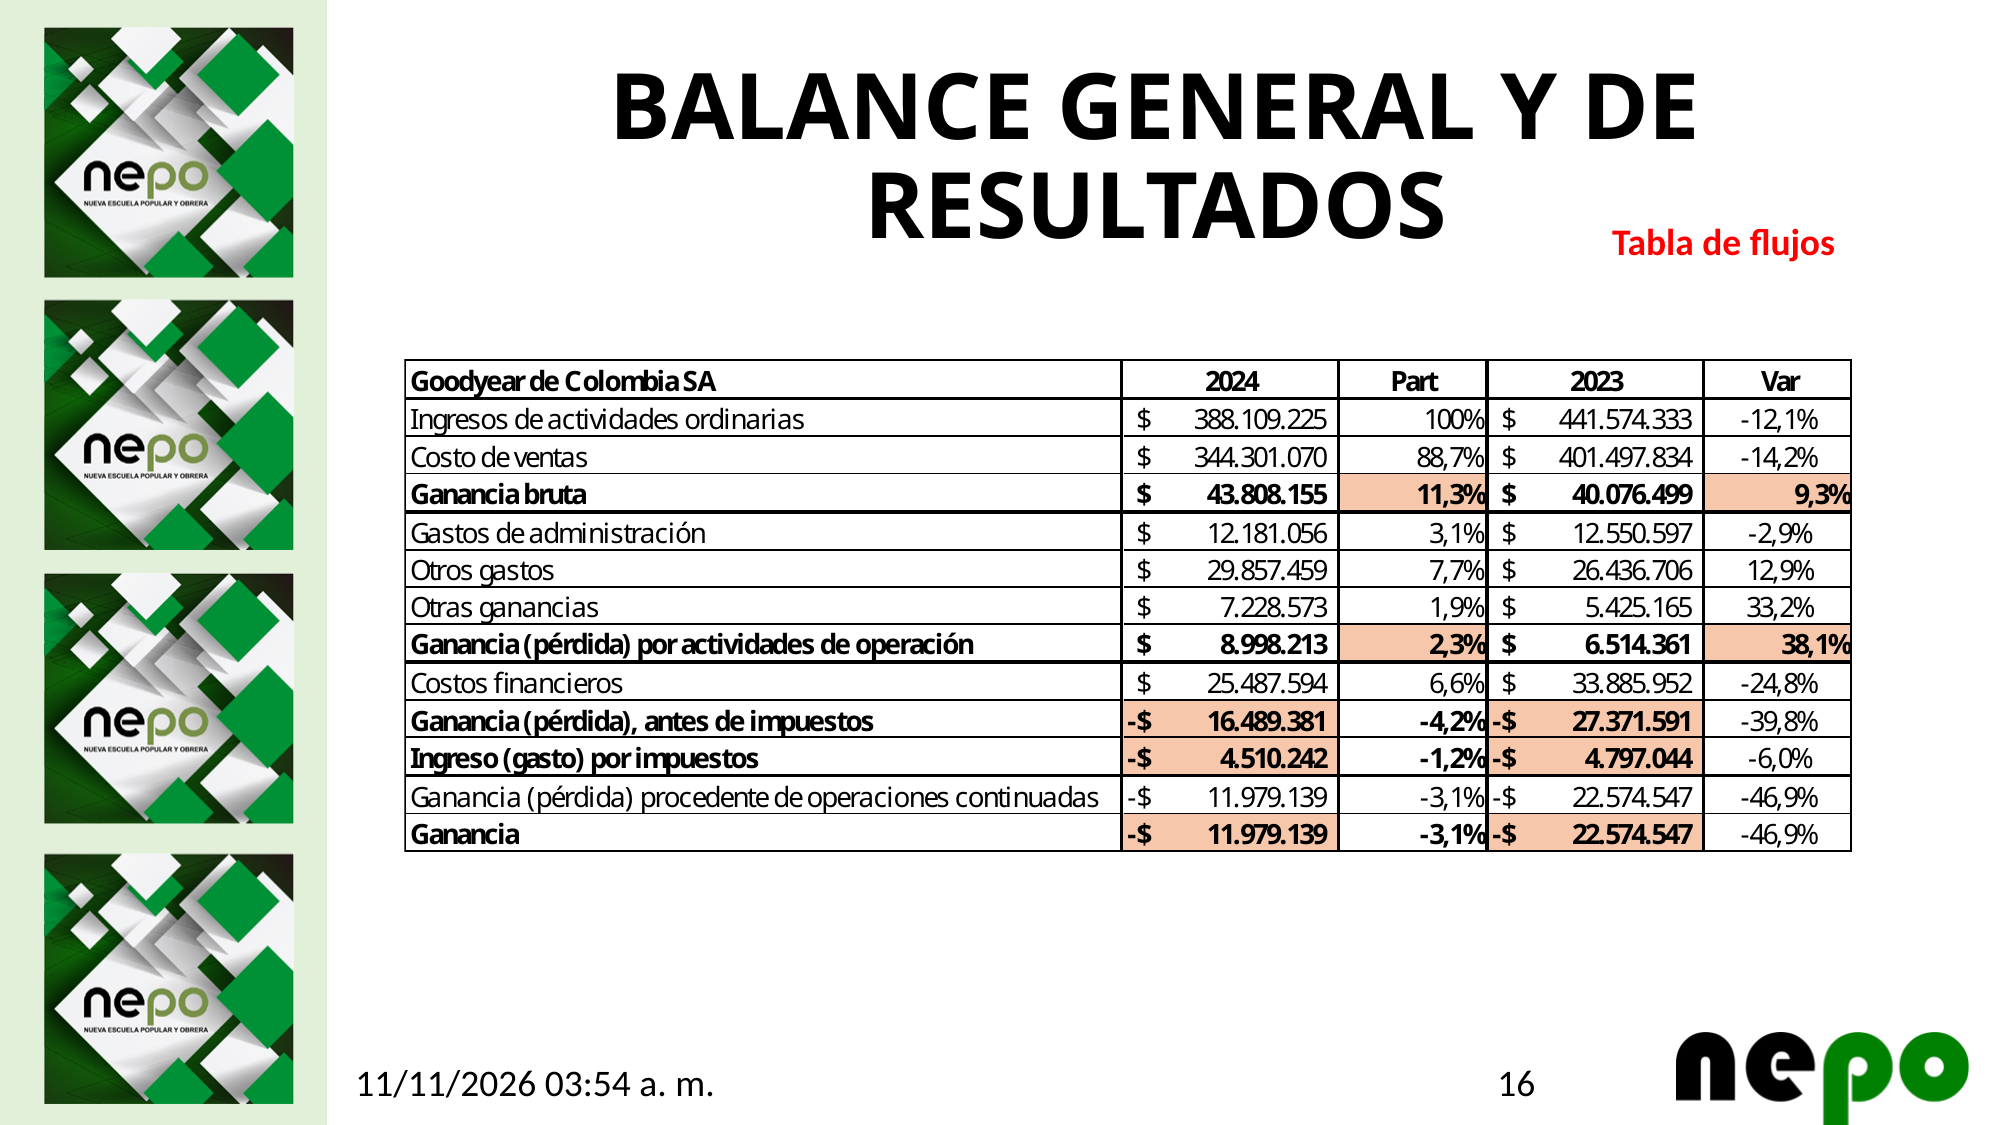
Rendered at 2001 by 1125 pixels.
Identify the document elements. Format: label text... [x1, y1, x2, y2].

picture [0, 0, 327, 1125]
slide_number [340, 1051, 791, 1111]
text_box Tabla de flujos [1597, 210, 1851, 271]
title BALANCE GENERAL Y DE RESULTADOS [347, 52, 1964, 170]
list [404, 359, 1854, 854]
picture [1676, 1032, 1969, 1125]
slide_number 16 [1482, 1051, 1675, 1111]
